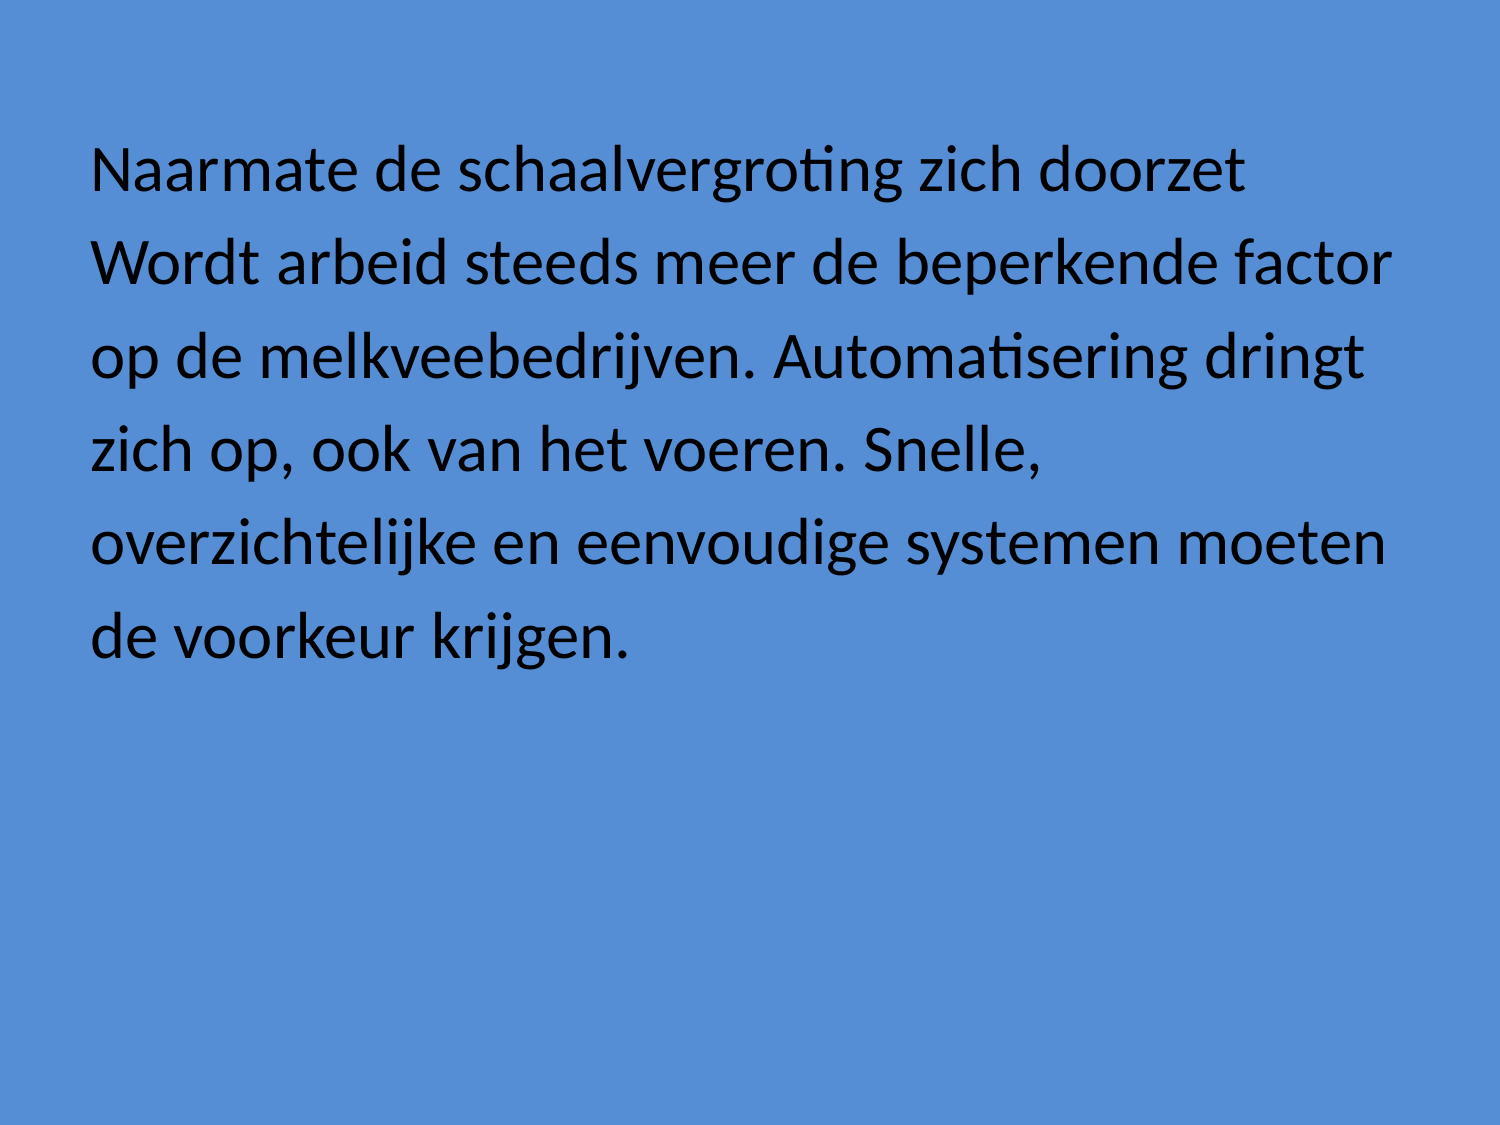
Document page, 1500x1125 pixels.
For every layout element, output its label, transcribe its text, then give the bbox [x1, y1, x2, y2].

list Naarmate de schaalvergroting zich doorzet Wordt arbeid steeds meer de beperkende factor op de melkveebedrijven. Automatisering dringt zich op, ook van het voeren. Snelle, overzichtelijke en eenvoudige systemen moeten de voorkeur krijgen. [75, 117, 1425, 1005]
